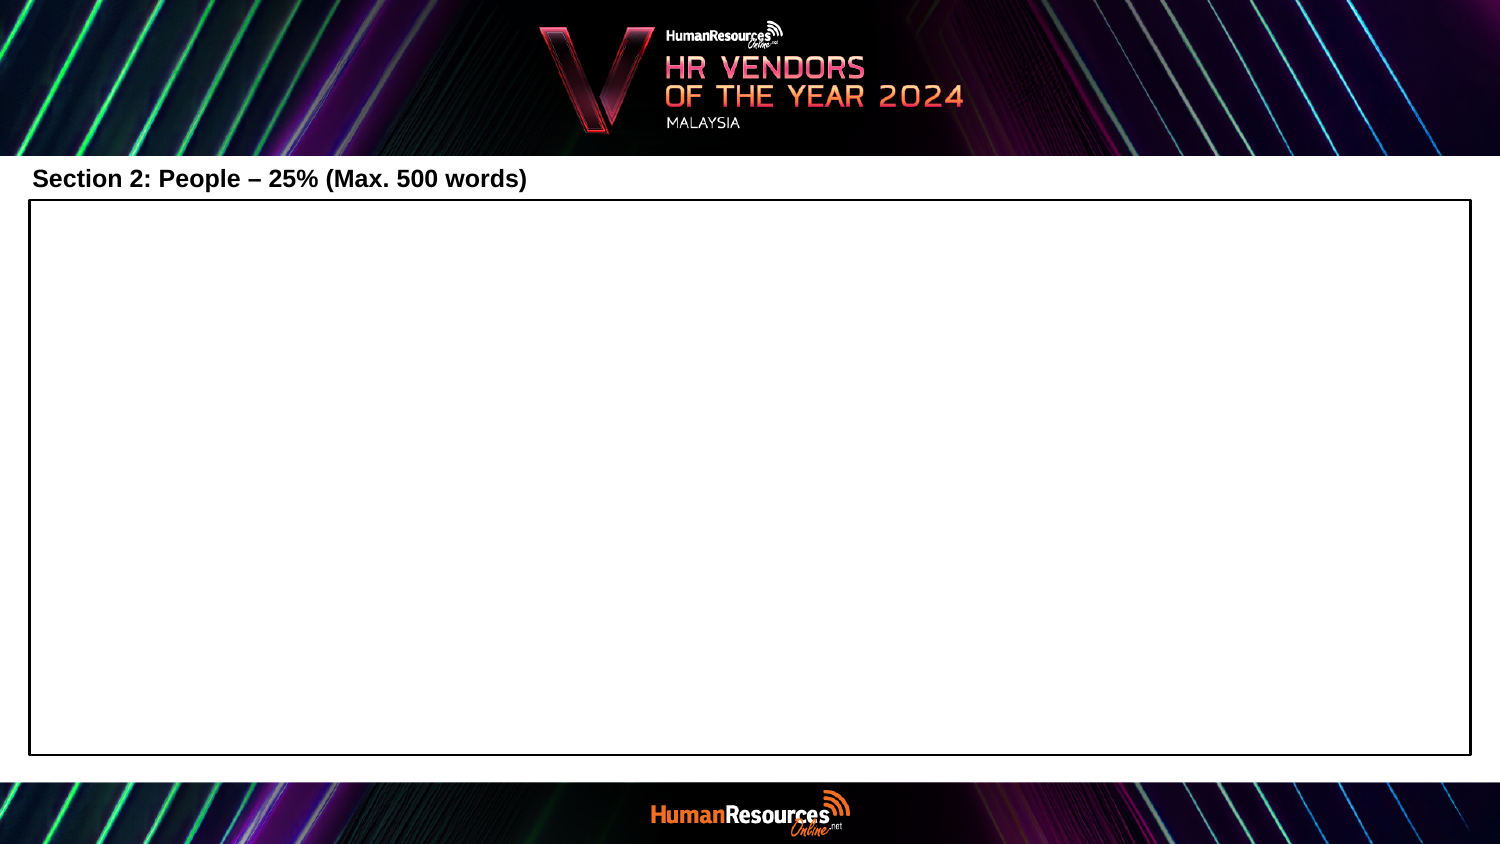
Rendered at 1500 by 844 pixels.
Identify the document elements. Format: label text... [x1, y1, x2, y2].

text_box [29, 200, 1471, 756]
picture [0, 0, 1500, 844]
text_box Section 2: People – 25% (Max. 500 words) [17, 154, 768, 200]
